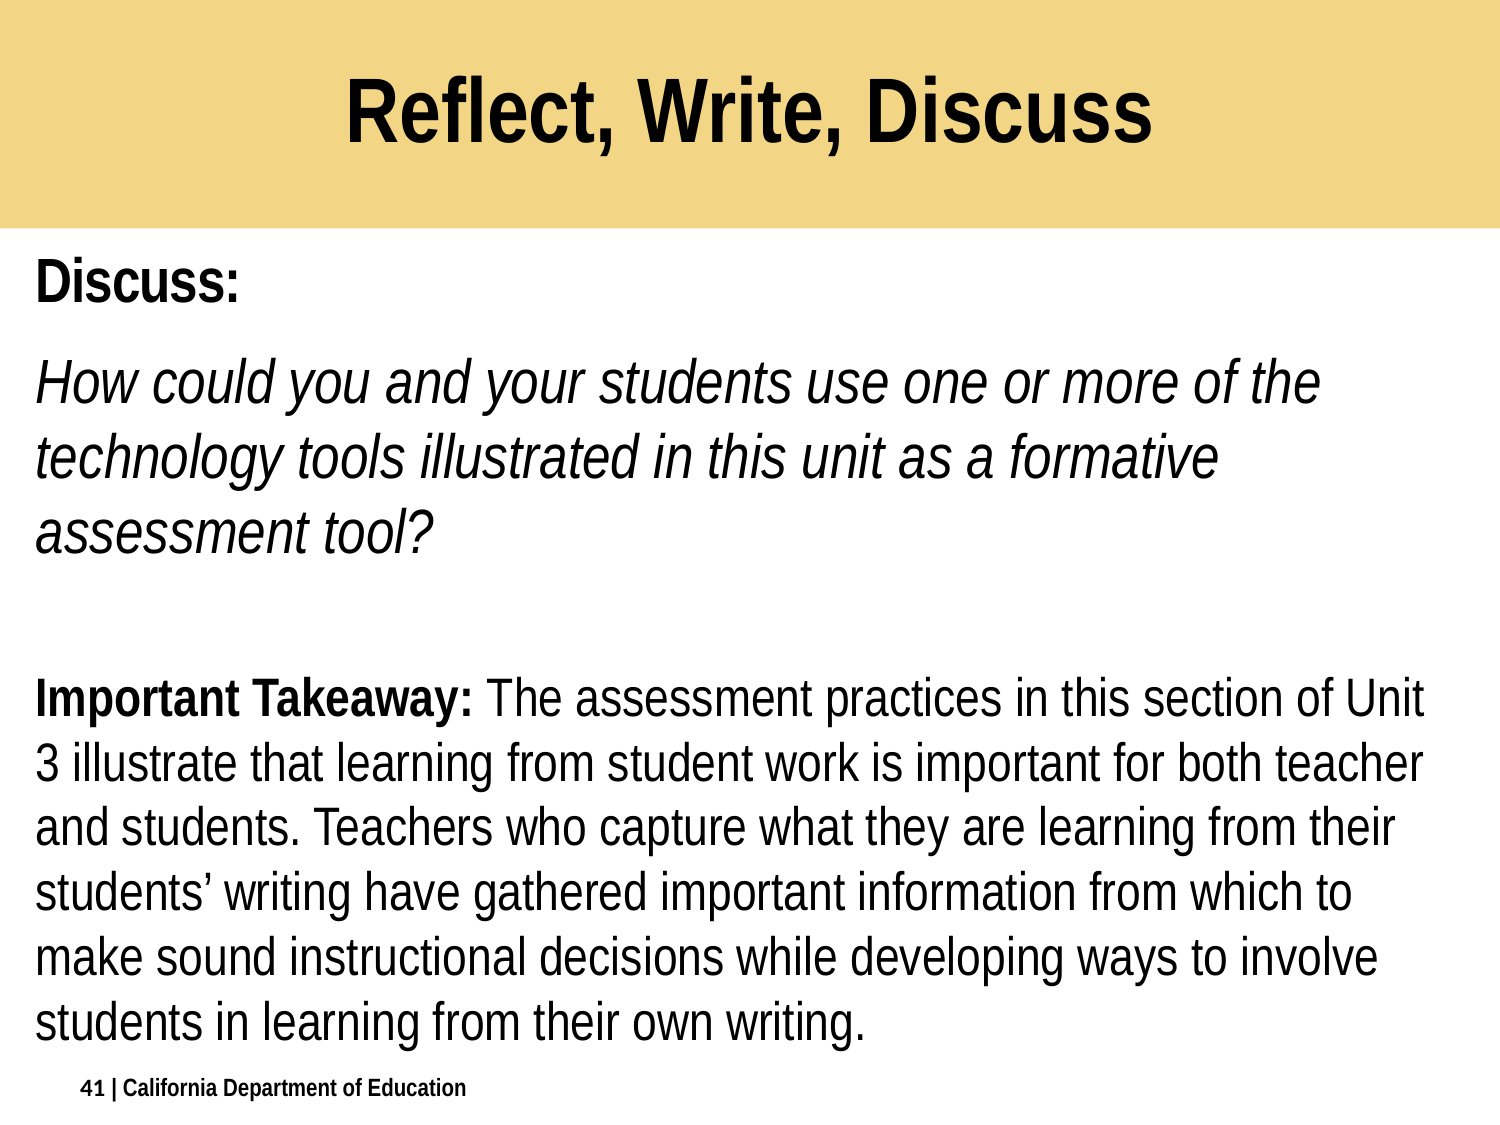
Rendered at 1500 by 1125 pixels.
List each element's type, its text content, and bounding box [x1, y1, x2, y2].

list Discuss: How could you and your students use one or more of the technology tools illustrated in this unit as a formative assessment tool? Important Takeaway: The assessment practices in this section of Unit 3 illustrate that learning from student work is important for both teacher and students. Teachers who capture what they are learning from their students’ writing have gathered important information from which to make sound instructional decisions while developing ways to involve students in learning from their own writing. [20, 232, 1476, 1078]
slide_number 41 [55, 1064, 96, 1124]
title Reflect, Write, Discuss [0, 11, 1500, 200]
footer | California Department of Education [96, 1064, 699, 1124]
